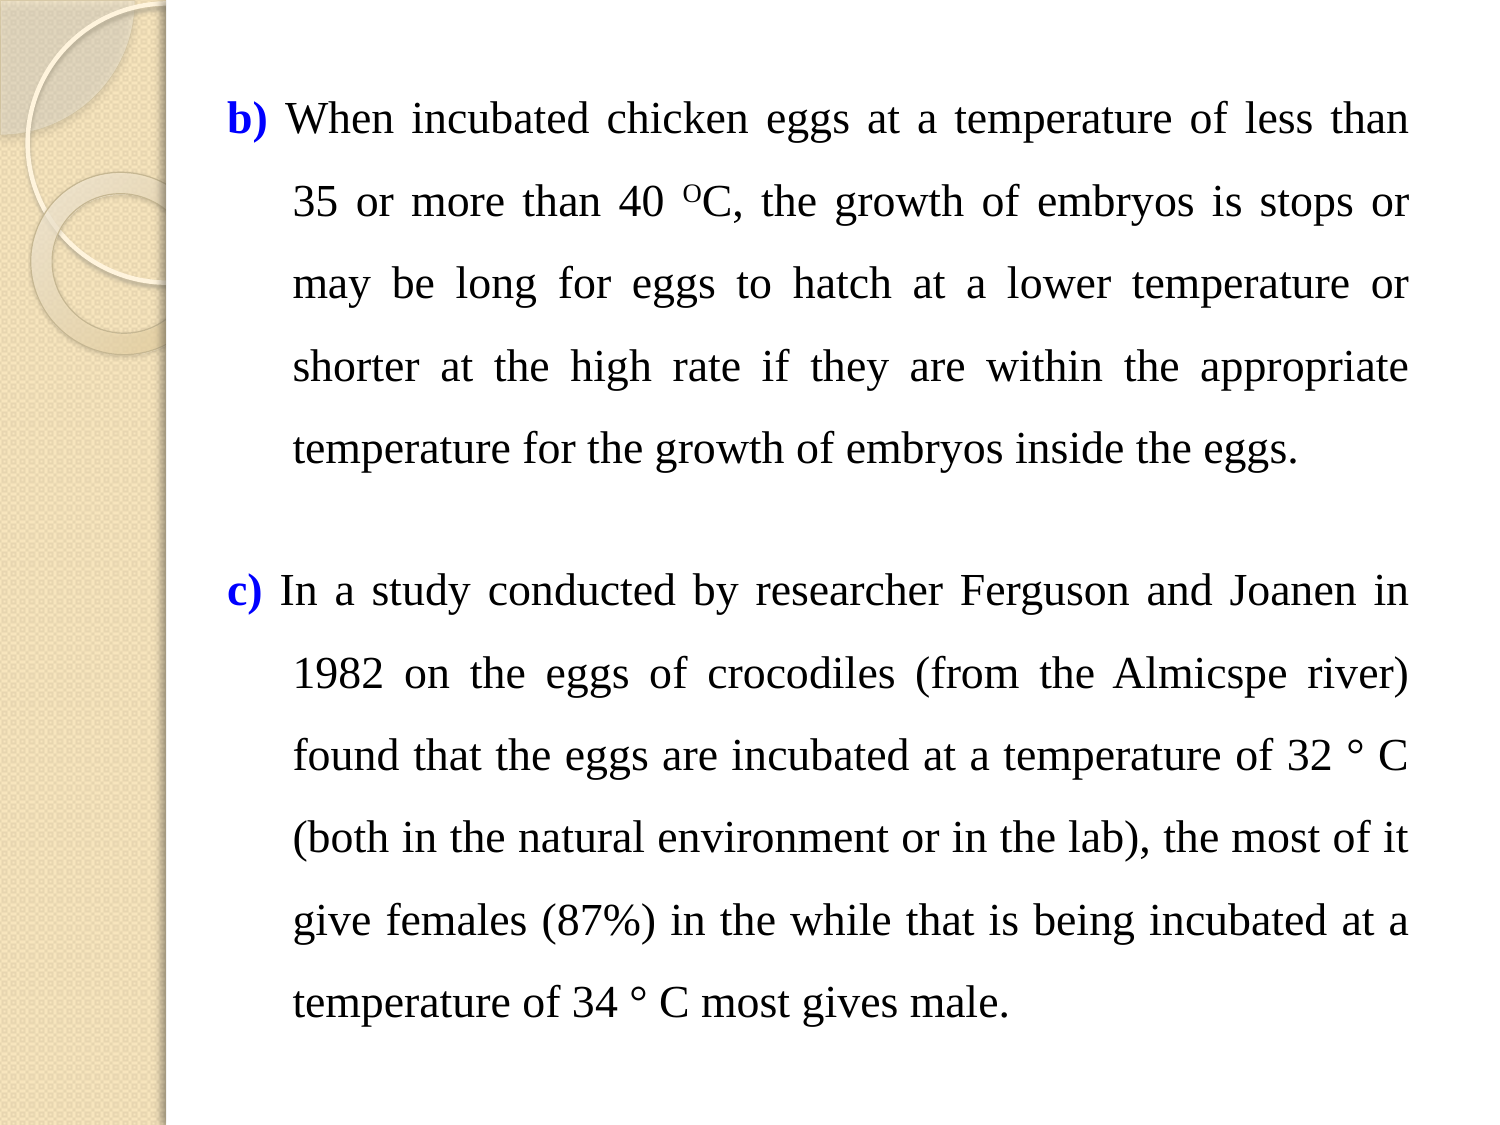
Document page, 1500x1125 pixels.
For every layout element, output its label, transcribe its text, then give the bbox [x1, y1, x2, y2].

text_box c) In a study conducted by researcher Ferguson and Joanen in 1982 on the eggs of crocodiles (from the Almicspe river) found that the eggs are incubated at a temperature of 32 ° C (both in the natural environment or in the lab), the most of it give females (87%) in the while that is being incubated at a temperature of 34 ° C most gives male. [212, 524, 1425, 1035]
text_box b) When incubated chicken eggs at a temperature of less than 35 or more than 40 OC, the growth of embryos is stops or may be long for eggs to hatch at a lower temperature or shorter at the high rate if they are within the appropriate temperature for the growth of embryos inside the eggs. [212, 53, 1425, 481]
